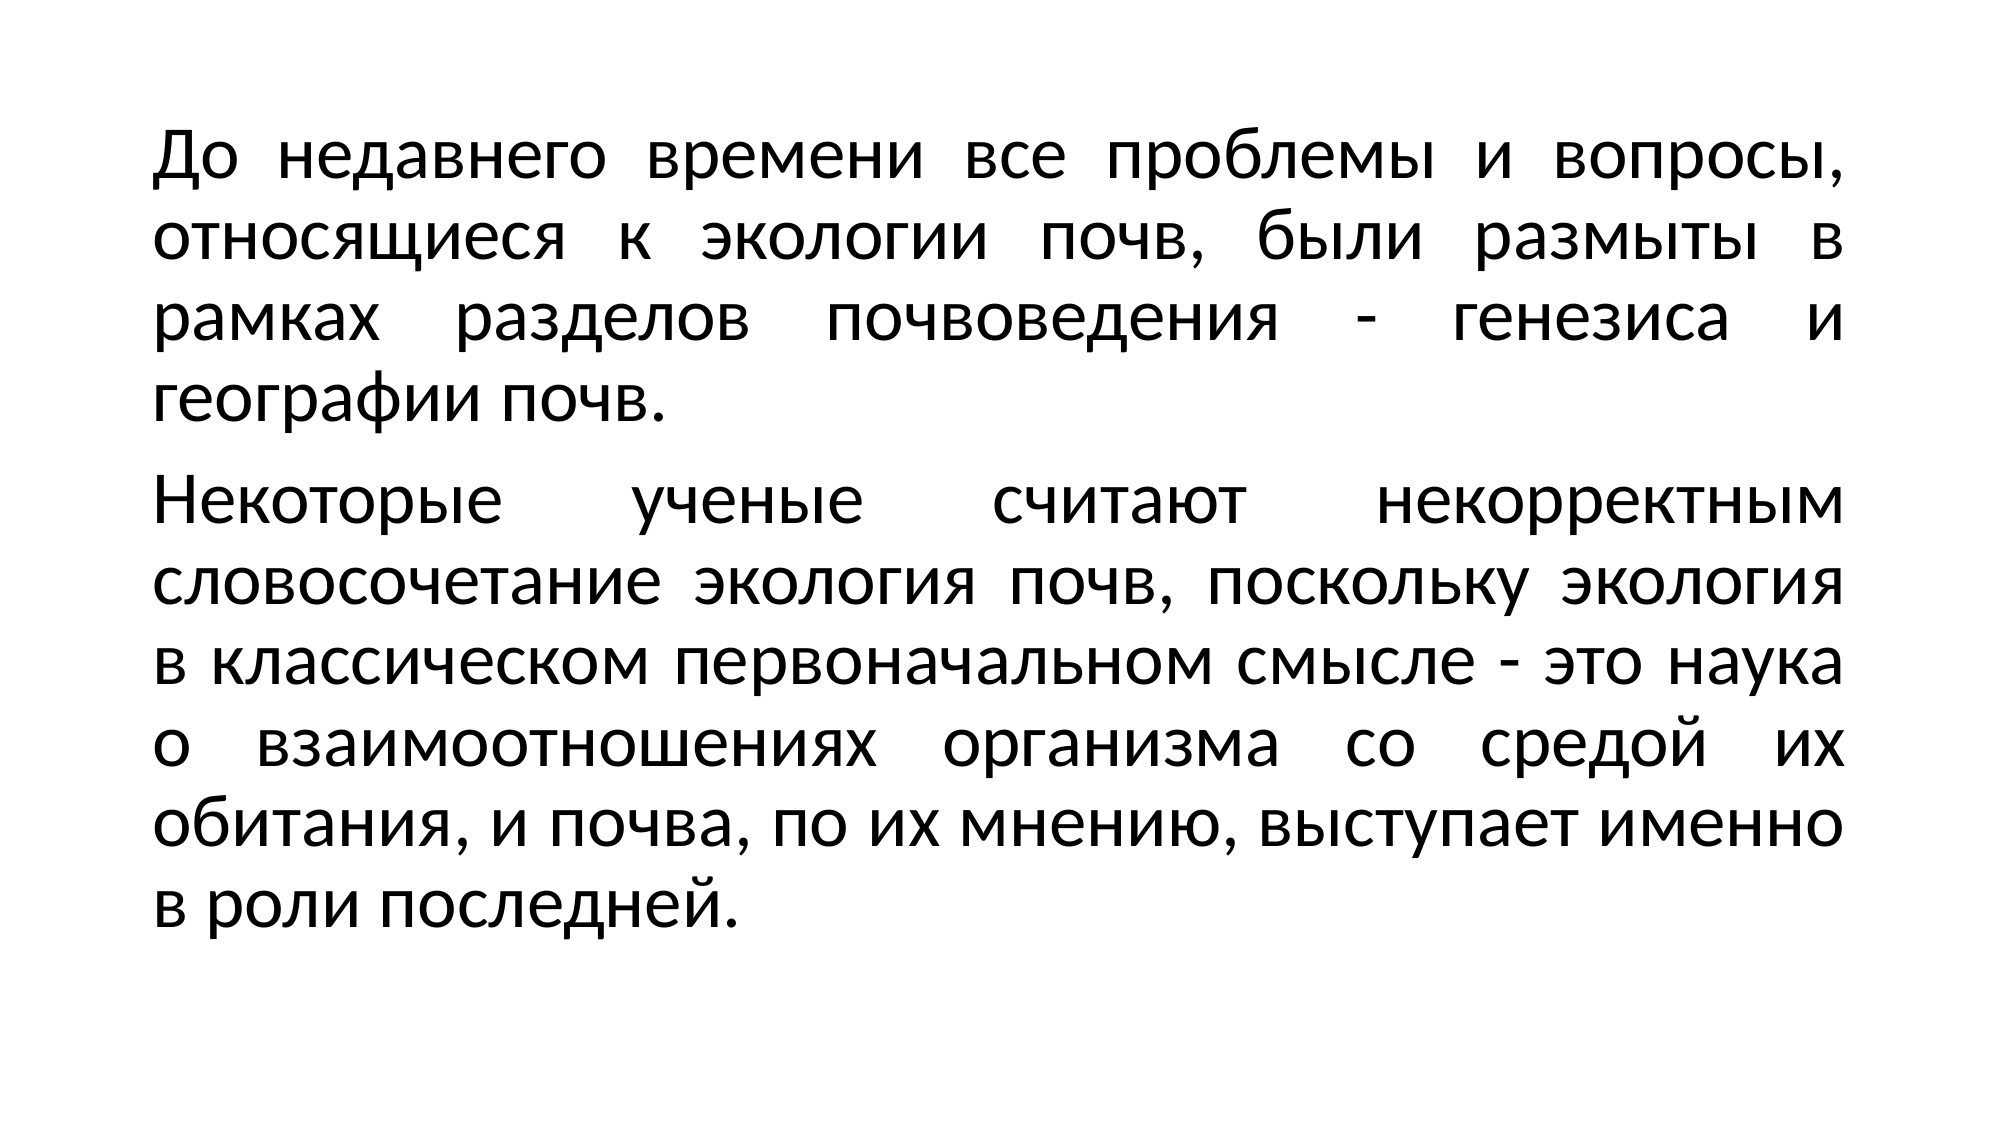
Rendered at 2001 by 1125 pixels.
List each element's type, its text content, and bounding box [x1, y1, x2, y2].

list До недавнего времени все проблемы и вопросы, относящиеся к экологии почв, были размыты в рамках разделов почвоведения - генезиса и географии почв. Некоторые ученые считают некорректным словосочетание экология почв, поскольку экология в классическом первоначальном смысле - это наука о взаимоотношениях организма со средой их обитания, и почва, по их мнению, выступает именно в роли последней. [137, 106, 1863, 1014]
